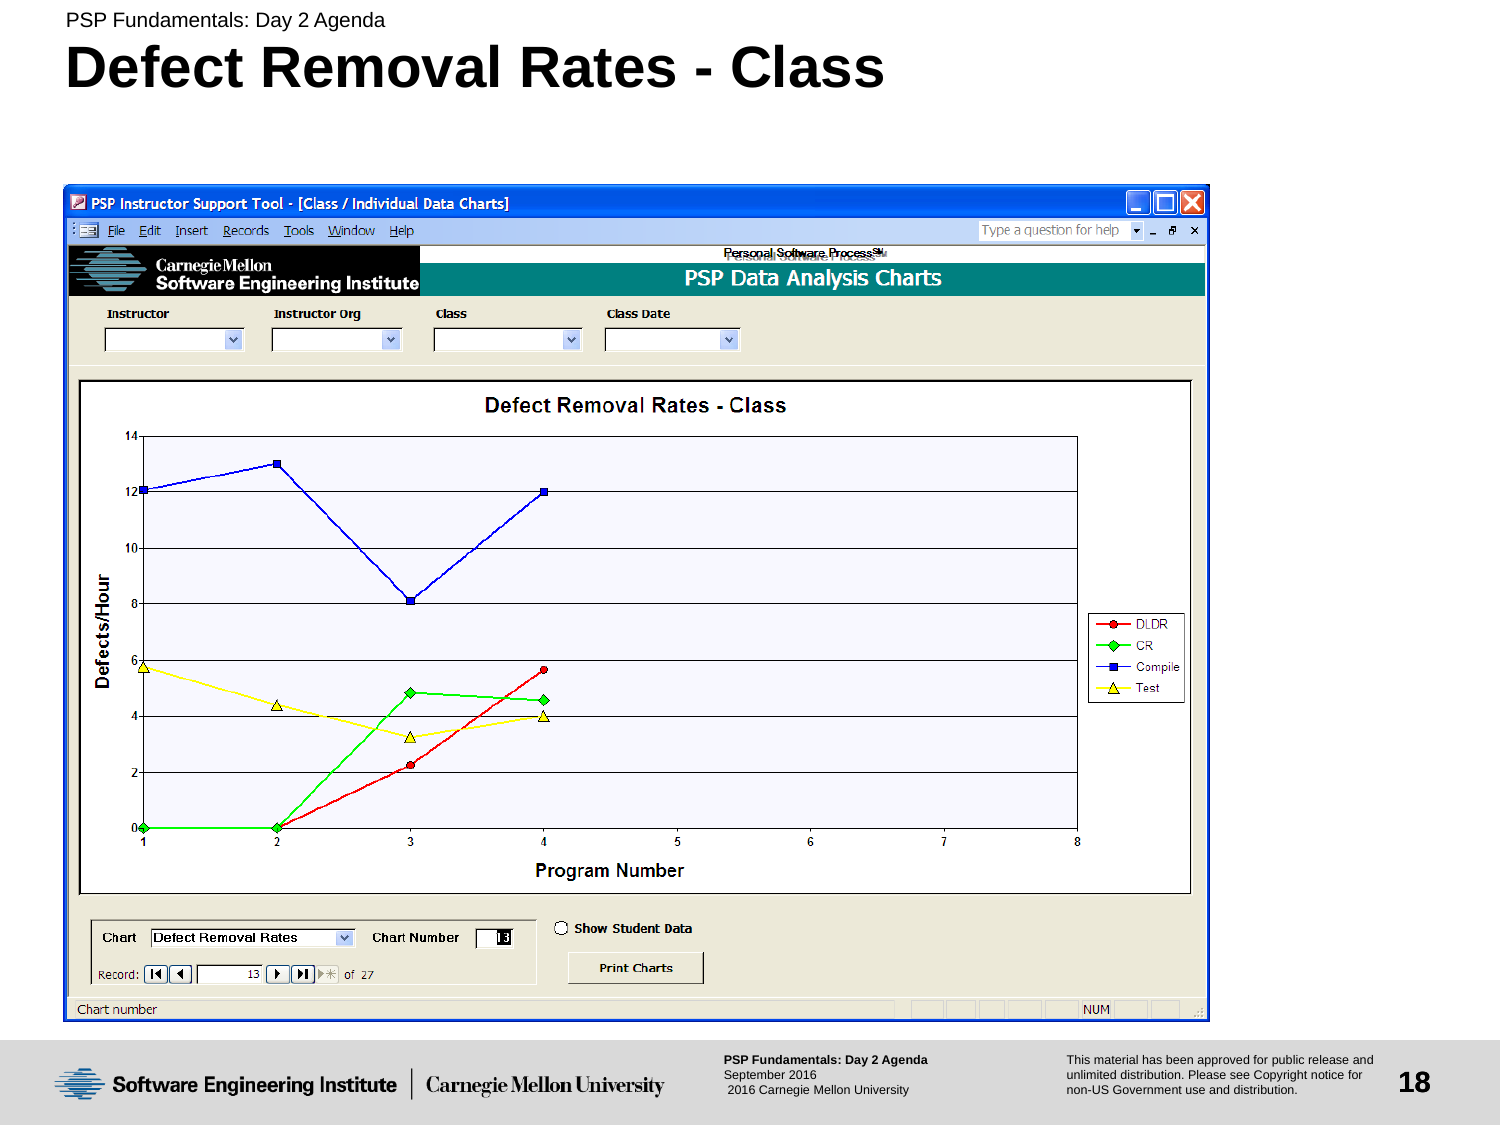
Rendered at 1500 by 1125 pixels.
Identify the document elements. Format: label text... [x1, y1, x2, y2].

picture [46, 1061, 673, 1104]
title Defect Removal Rates - Class [65, 37, 1430, 148]
picture [63, 184, 1210, 1022]
